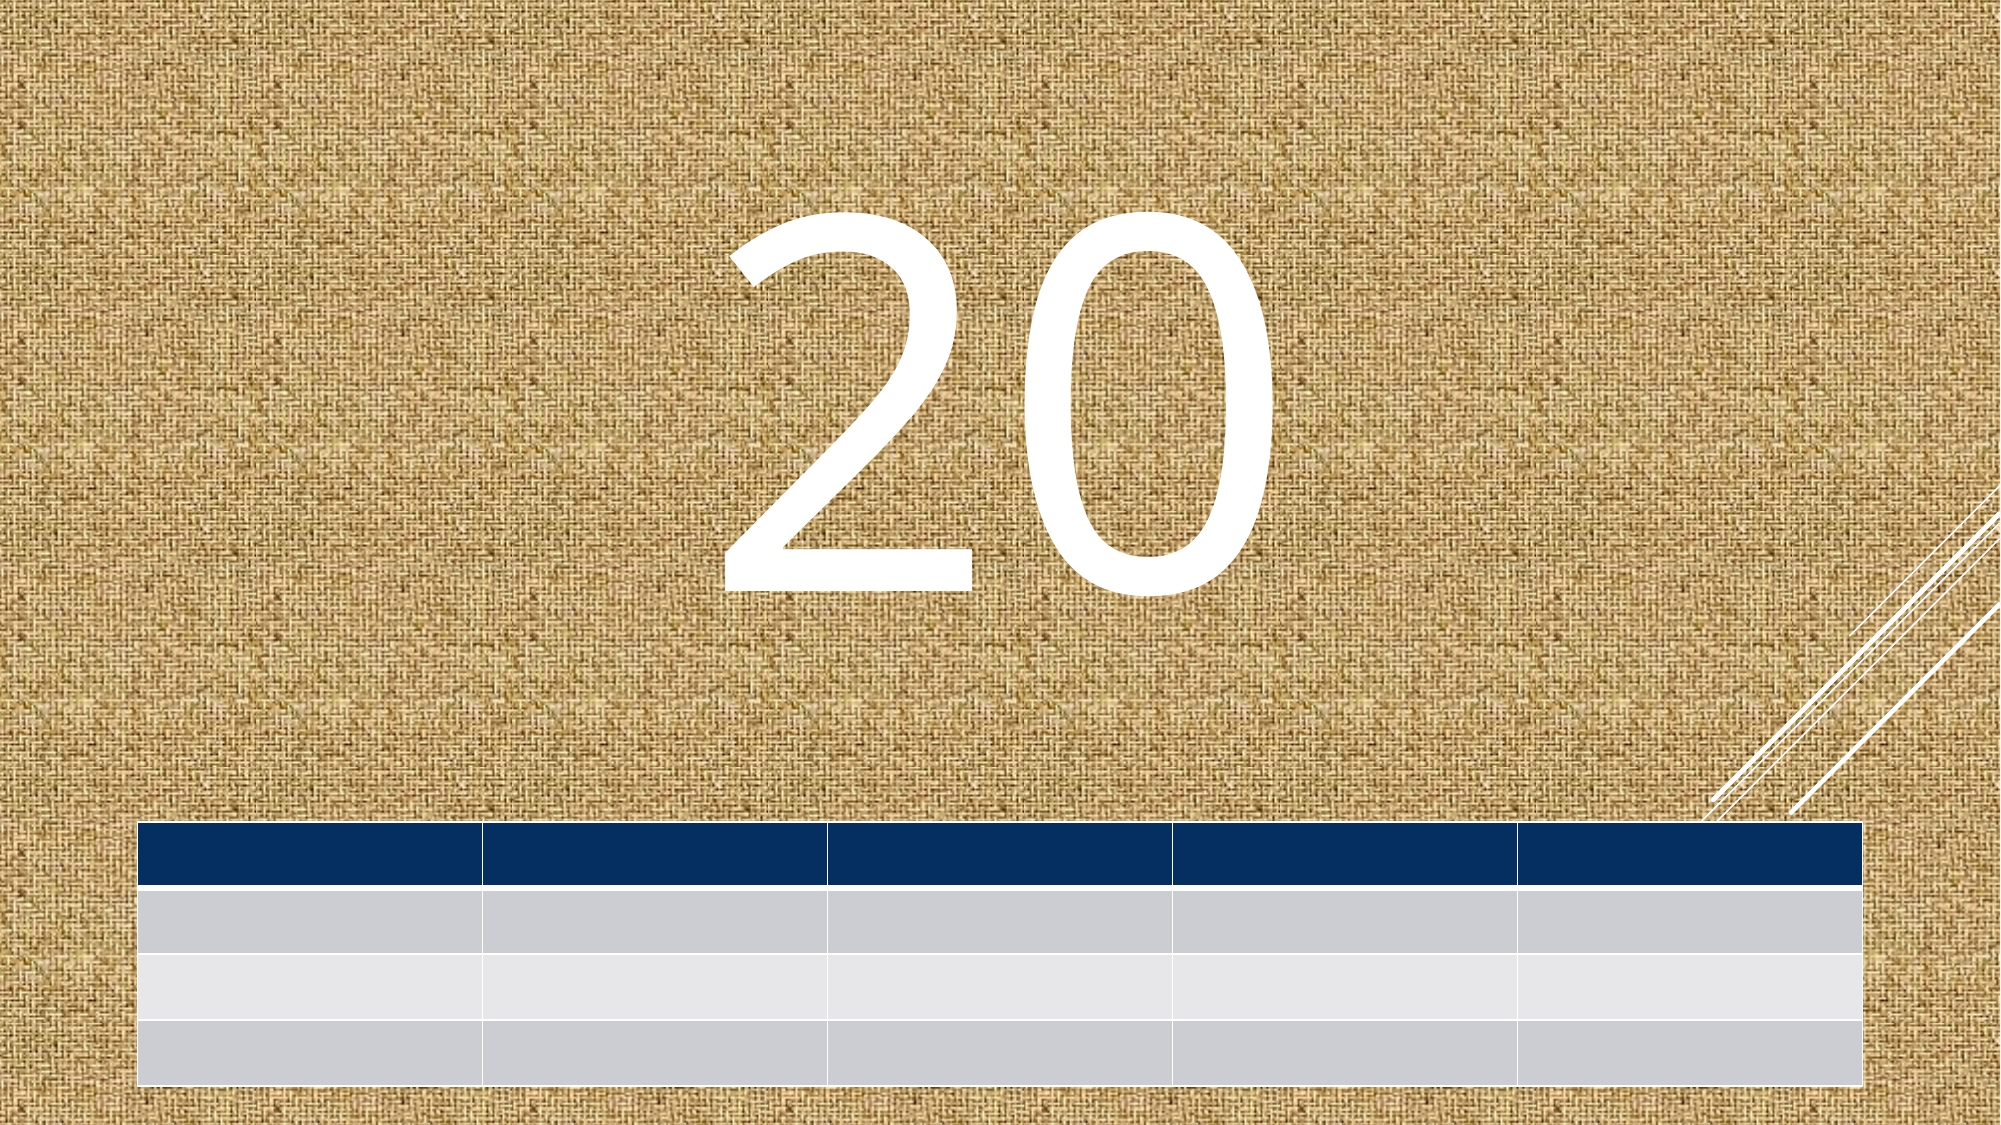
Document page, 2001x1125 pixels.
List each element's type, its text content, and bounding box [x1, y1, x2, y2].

table_cell [828, 891, 1172, 953]
table_cell [138, 891, 482, 953]
table_cell [1518, 955, 1862, 1019]
table_cell [1173, 891, 1517, 953]
picture [0, 0, 2001, 1125]
table_cell [138, 955, 482, 1019]
table_cell [483, 891, 827, 953]
table_cell [483, 955, 827, 1019]
table_cell [828, 955, 1172, 1019]
table_cell [1173, 955, 1517, 1019]
table_header [828, 823, 1172, 885]
table_cell [1518, 891, 1862, 953]
table_cell [1518, 1021, 1862, 1085]
table_cell [483, 1021, 827, 1085]
table_cell [1173, 1021, 1517, 1085]
title 20 [137, 59, 1863, 705]
table_header [1518, 823, 1862, 885]
picture [1704, 705, 1831, 821]
table_header [483, 823, 827, 885]
table_header [138, 823, 482, 885]
table_cell [828, 1021, 1172, 1085]
table_cell [138, 1021, 482, 1085]
table_header [1173, 823, 1517, 885]
